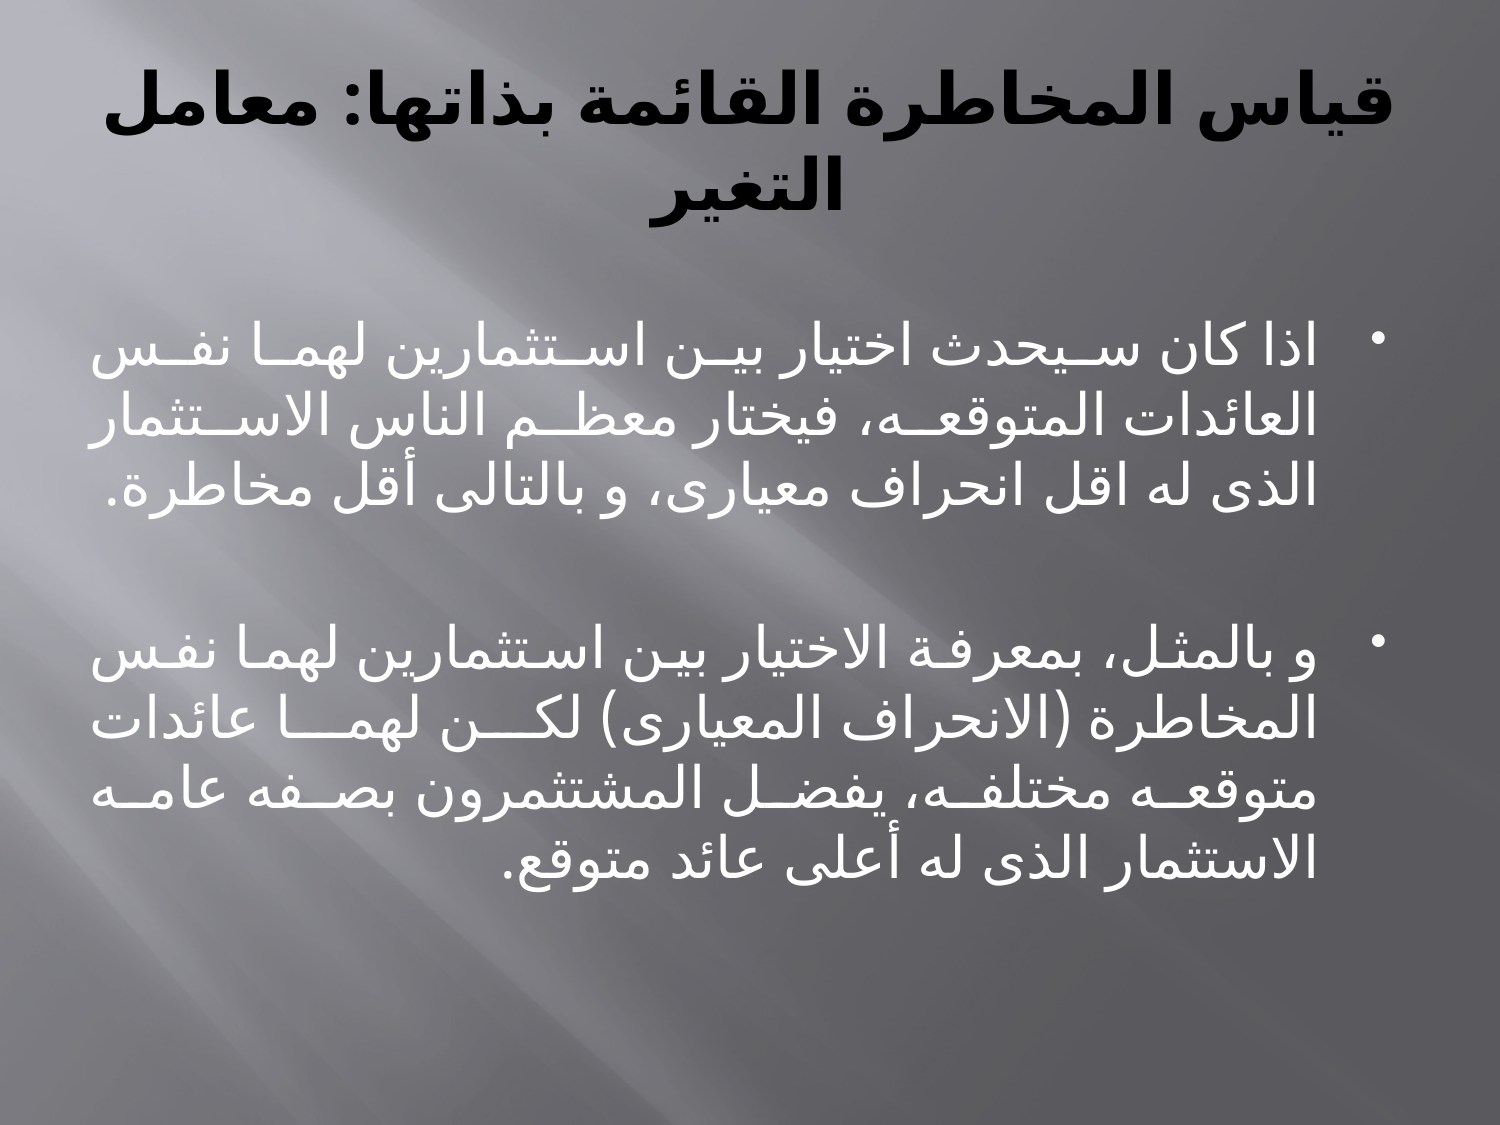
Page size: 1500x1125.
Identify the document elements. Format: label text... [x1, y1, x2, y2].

list اذا كان سيحدث اختيار بين استثمارين لهما نفس العائدات المتوقعه، فيختار معظم الناس الاستثمار الذى له اقل انحراف معيارى، و بالتالى أقل مخاطرة. و بالمثل، بمعرفة الاختيار بين استثمارين لهما نفس المخاطرة (الانحراف المعيارى) لكن لهما عائدات متوقعه مختلفه، يفضل المشتثمرون بصفه عامه الاستثمار الذى له أعلى عائد متوقع. [75, 299, 1425, 1035]
title قياس المخاطرة القائمة بذاتها: معامل التغير [75, 45, 1425, 233]
